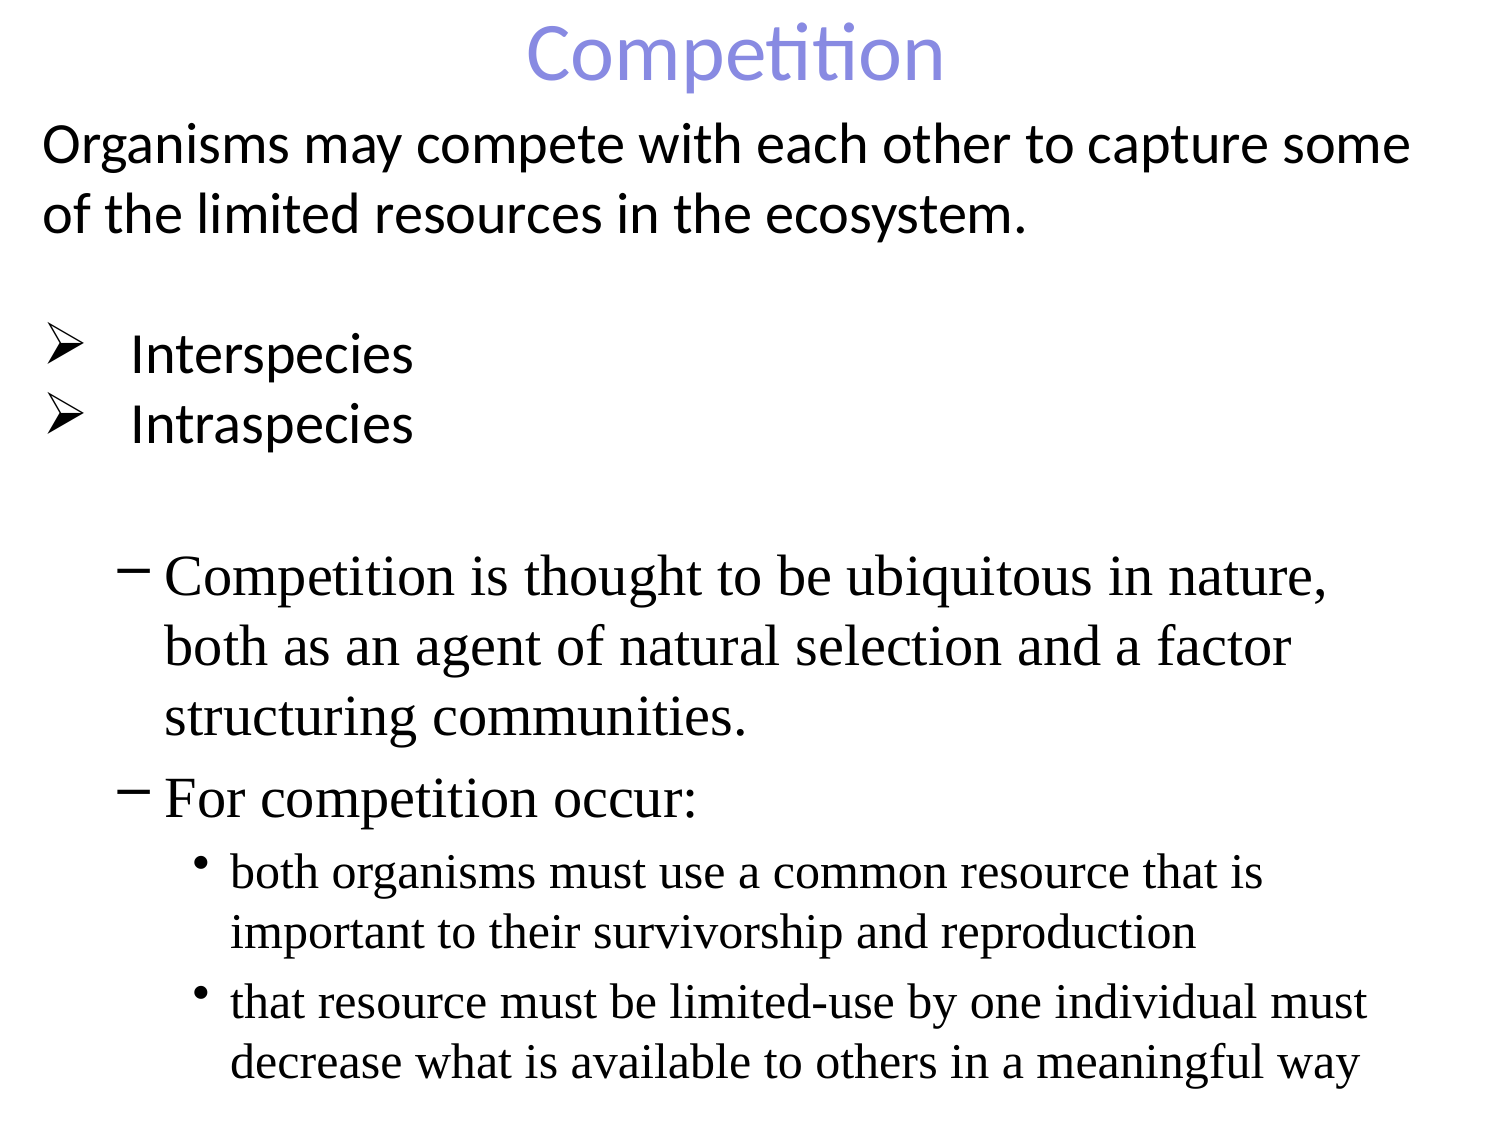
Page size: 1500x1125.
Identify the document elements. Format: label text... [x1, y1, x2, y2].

text_box Organisms may compete with each other to capture some of the limited resources in the ecosystem. Interspecies Intraspecies Competition is thought to be ubiquitous in nature, both as an agent of natural selection and a factor structuring communities. For competition occur: both organisms must use a common resource that is important to their survivorship and reproduction that resource must be limited-use by one individual must decrease what is available to others in a meaningful way [27, 98, 1461, 1125]
text_box Competition [279, 0, 1195, 98]
